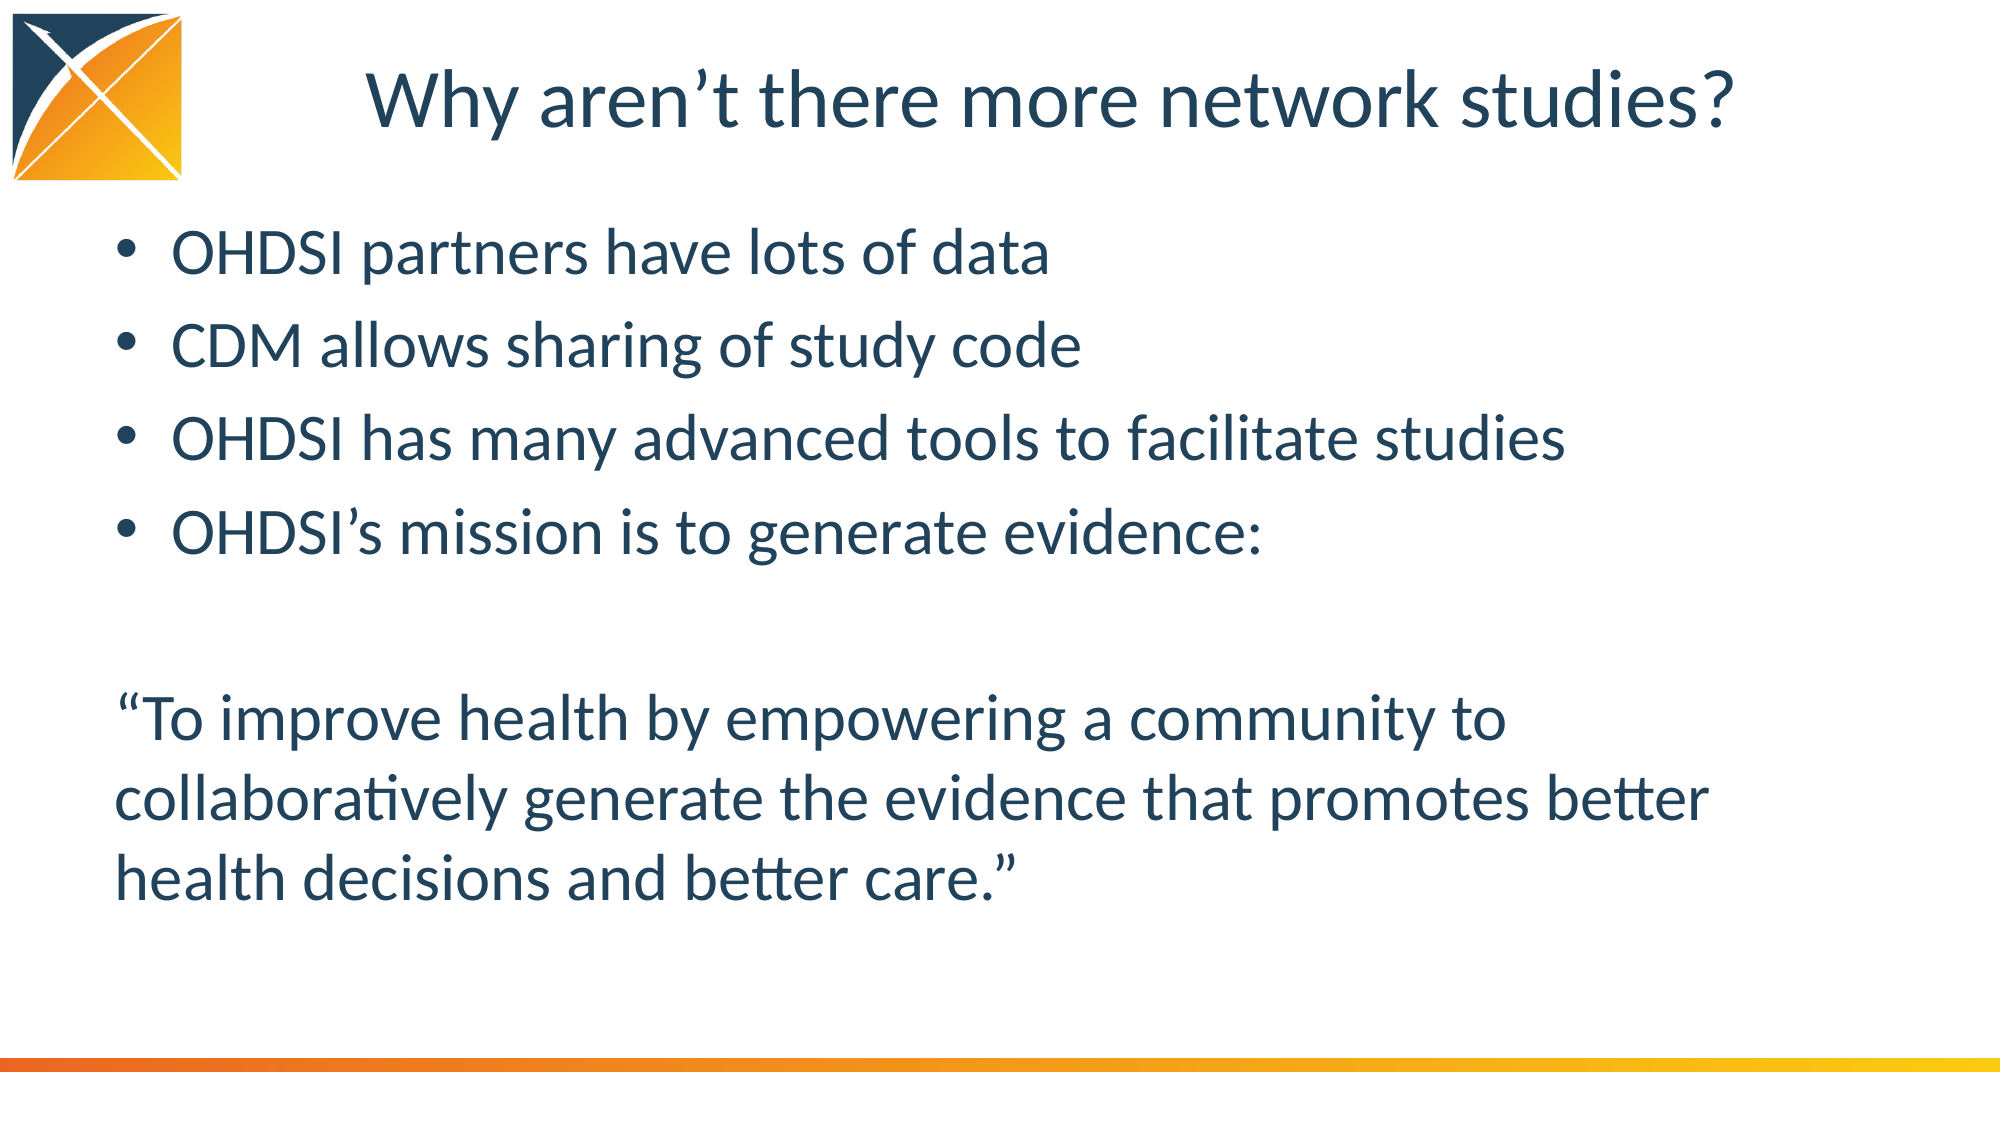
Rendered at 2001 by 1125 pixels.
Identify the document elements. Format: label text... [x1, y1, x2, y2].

picture [0, 0, 206, 200]
title Why aren’t there more network studies? [205, 24, 1900, 163]
list OHDSI partners have lots of data CDM allows sharing of study code OHDSI has many advanced tools to facilitate studies OHDSI’s mission is to generate evidence: “To improve health by empowering a community to collaboratively generate the evidence that promotes better health decisions and better care.” [99, 200, 1900, 1005]
